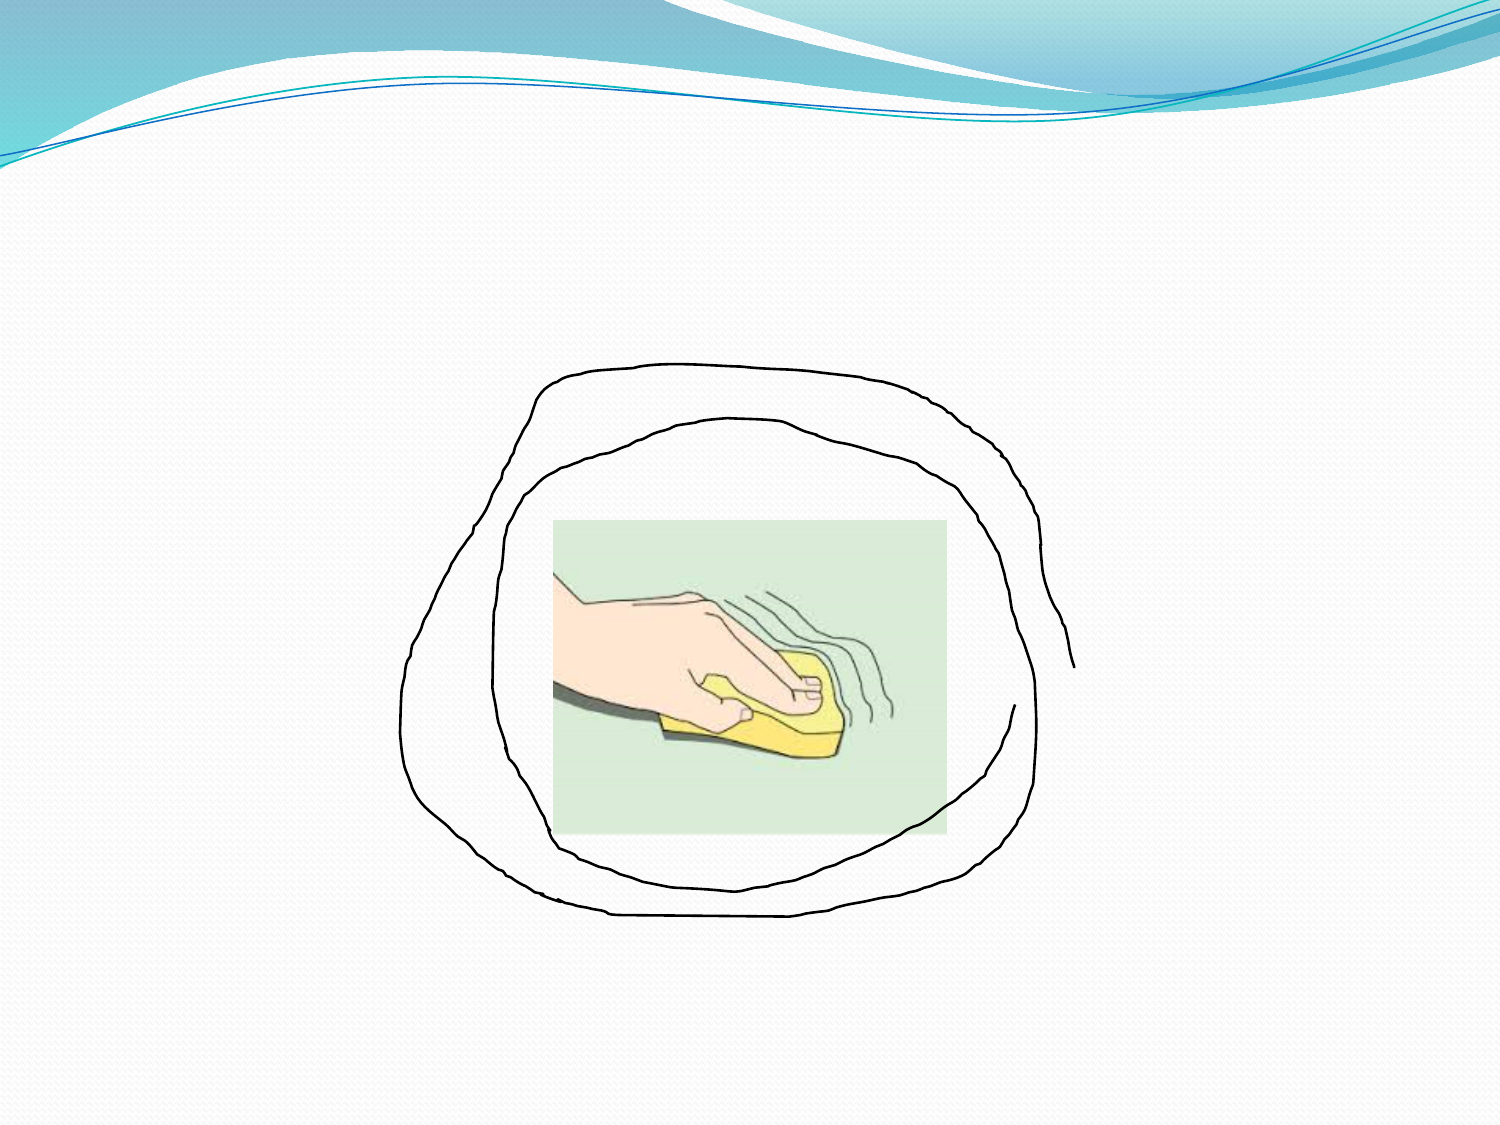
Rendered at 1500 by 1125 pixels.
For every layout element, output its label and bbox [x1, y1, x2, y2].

text_box [399, 363, 1075, 918]
list [553, 520, 947, 835]
